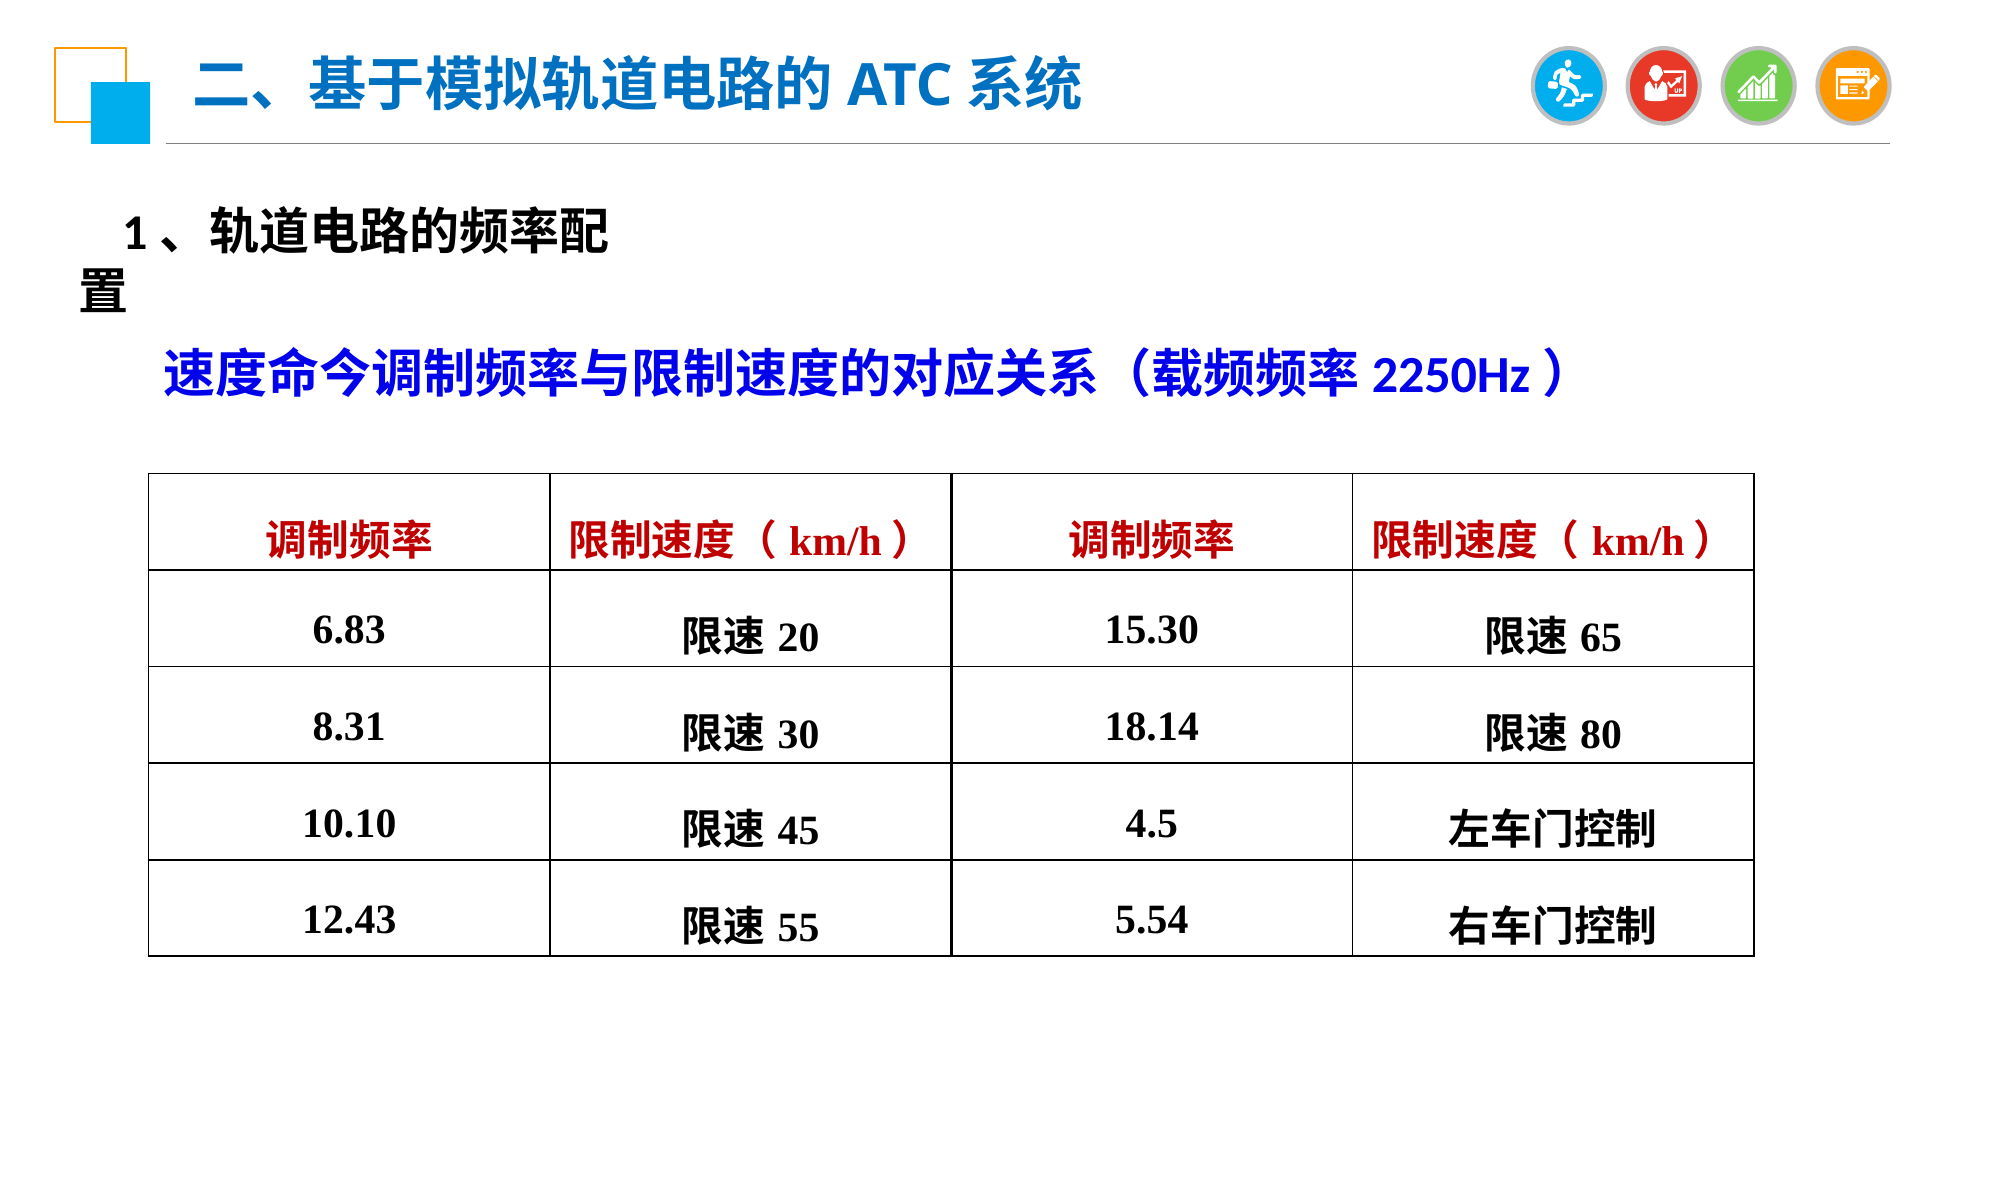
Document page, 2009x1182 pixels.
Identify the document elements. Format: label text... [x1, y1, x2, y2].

table_header 调制频率 [149, 474, 549, 569]
text_box 1、轨道电路的频率配置 [63, 192, 631, 267]
table_cell 5.54 [953, 861, 1352, 955]
table_cell 12.43 [149, 861, 549, 955]
table_cell 4.5 [953, 764, 1352, 859]
table_cell 8.31 [149, 667, 549, 762]
table_header 限制速度（km/h） [1353, 474, 1753, 569]
table_cell 限速45 [551, 764, 950, 859]
table_cell 限速55 [551, 861, 950, 955]
table_cell 限速80 [1353, 667, 1753, 762]
table_header 调制频率 [953, 474, 1352, 569]
table_header 限制速度（km/h） [551, 474, 950, 569]
table_cell 15.30 [953, 571, 1352, 666]
table_cell 10.10 [149, 764, 549, 859]
table_cell 左车门控制 [1353, 764, 1753, 859]
text_box 速度命今调制频率与限制速度的对应关系（载频频率2250Hz） [148, 332, 1790, 410]
text_box 二、基于模拟轨道电路的ATC系统 [150, 39, 1098, 125]
table_cell 限速65 [1353, 571, 1753, 666]
table_cell 6.83 [149, 571, 549, 666]
table_cell 限速30 [551, 667, 950, 762]
table_cell 18.14 [953, 667, 1352, 762]
table_cell 右车门控制 [1353, 861, 1753, 955]
table_cell 限速20 [551, 571, 950, 666]
